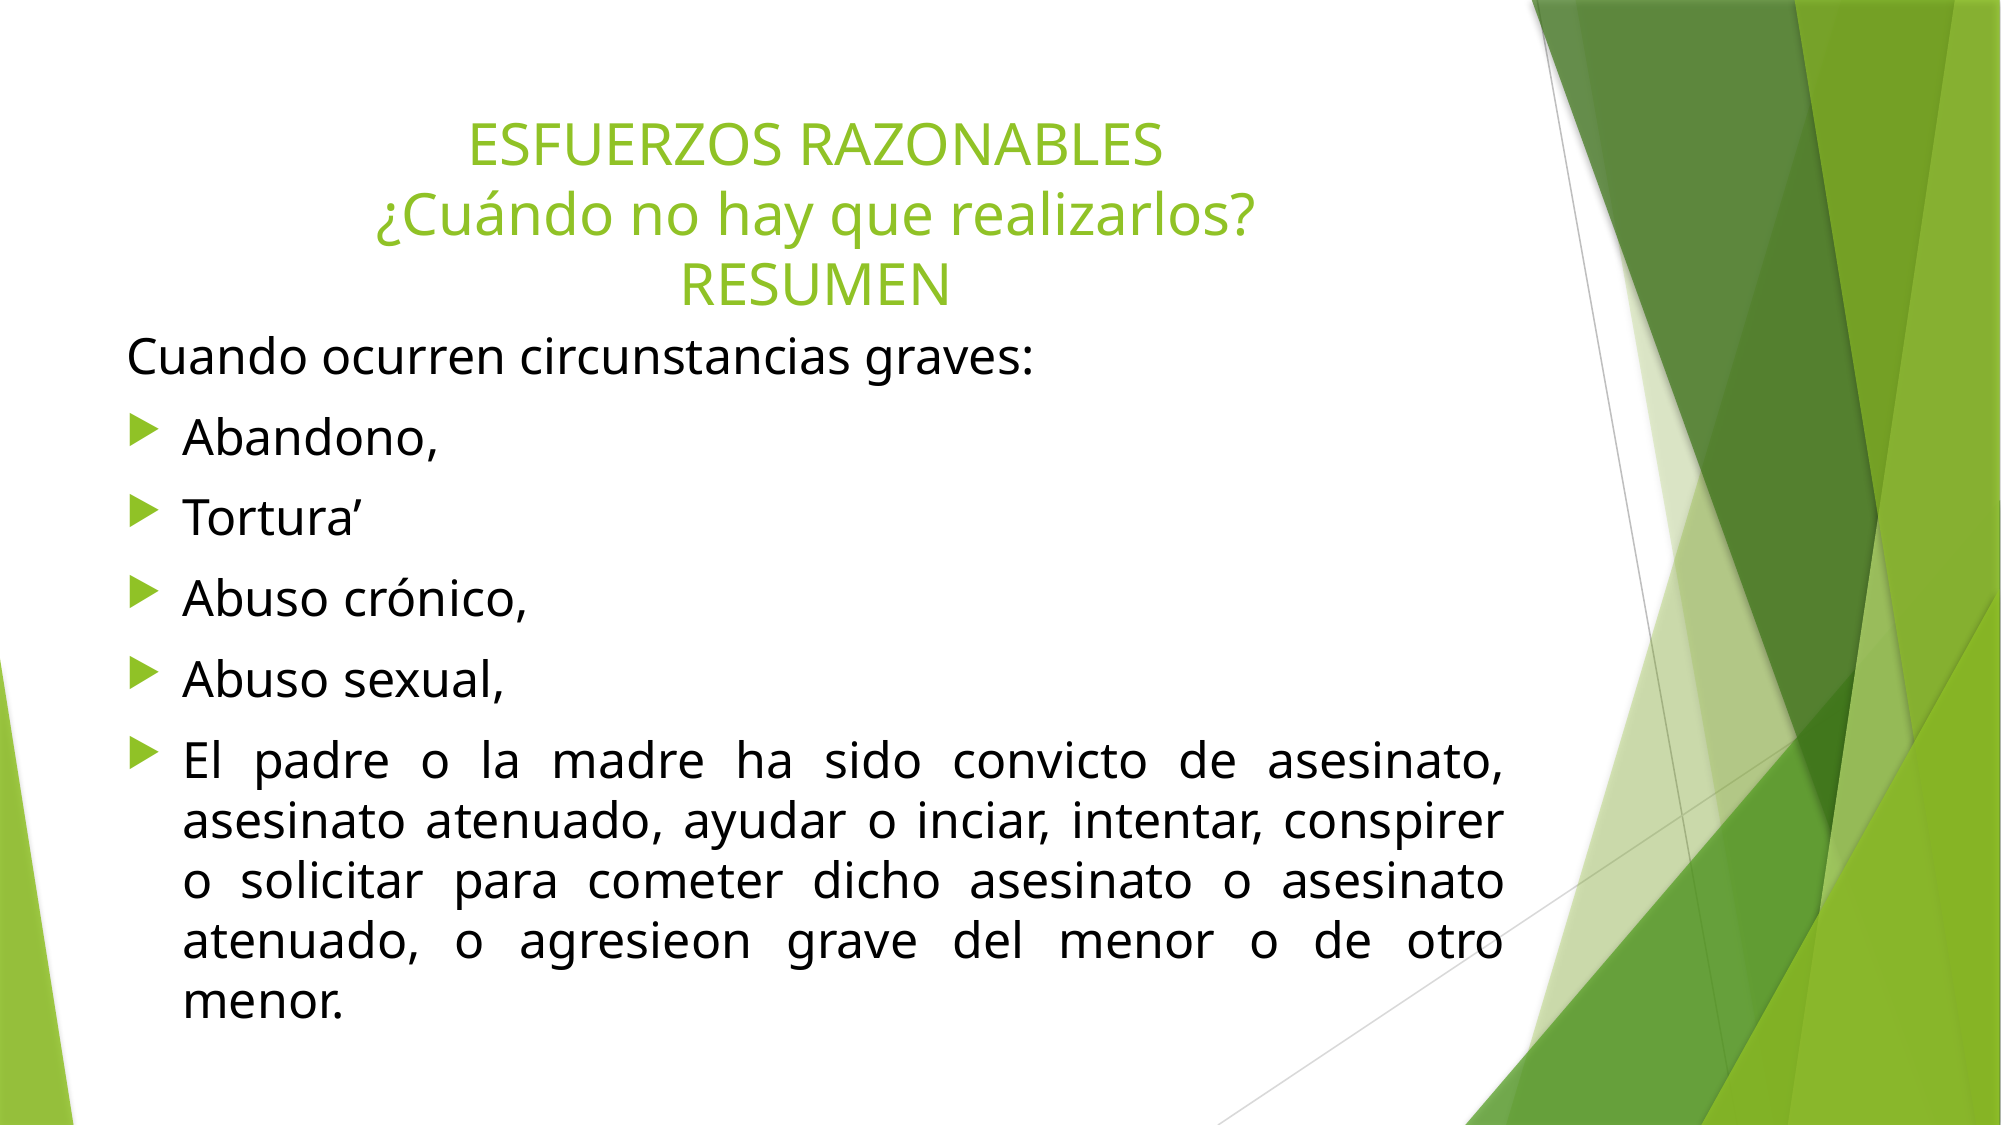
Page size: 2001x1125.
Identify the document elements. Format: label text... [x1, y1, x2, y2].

title ESFUERZOS RAZONABLES ¿Cuándo no hay que realizarlos? RESUMEN [111, 99, 1522, 316]
list Cuando ocurren circunstancias graves: Abandono, Tortura’ Abuso crónico, Abuso sexual, El padre o la madre ha sido convicto de asesinato, asesinato atenuado, ayudar o inciar, intentar, conspirer o solicitar para cometer dicho asesinato o asesinato atenuado, o agresieon grave del menor o de otro menor. [111, 316, 1522, 1085]
